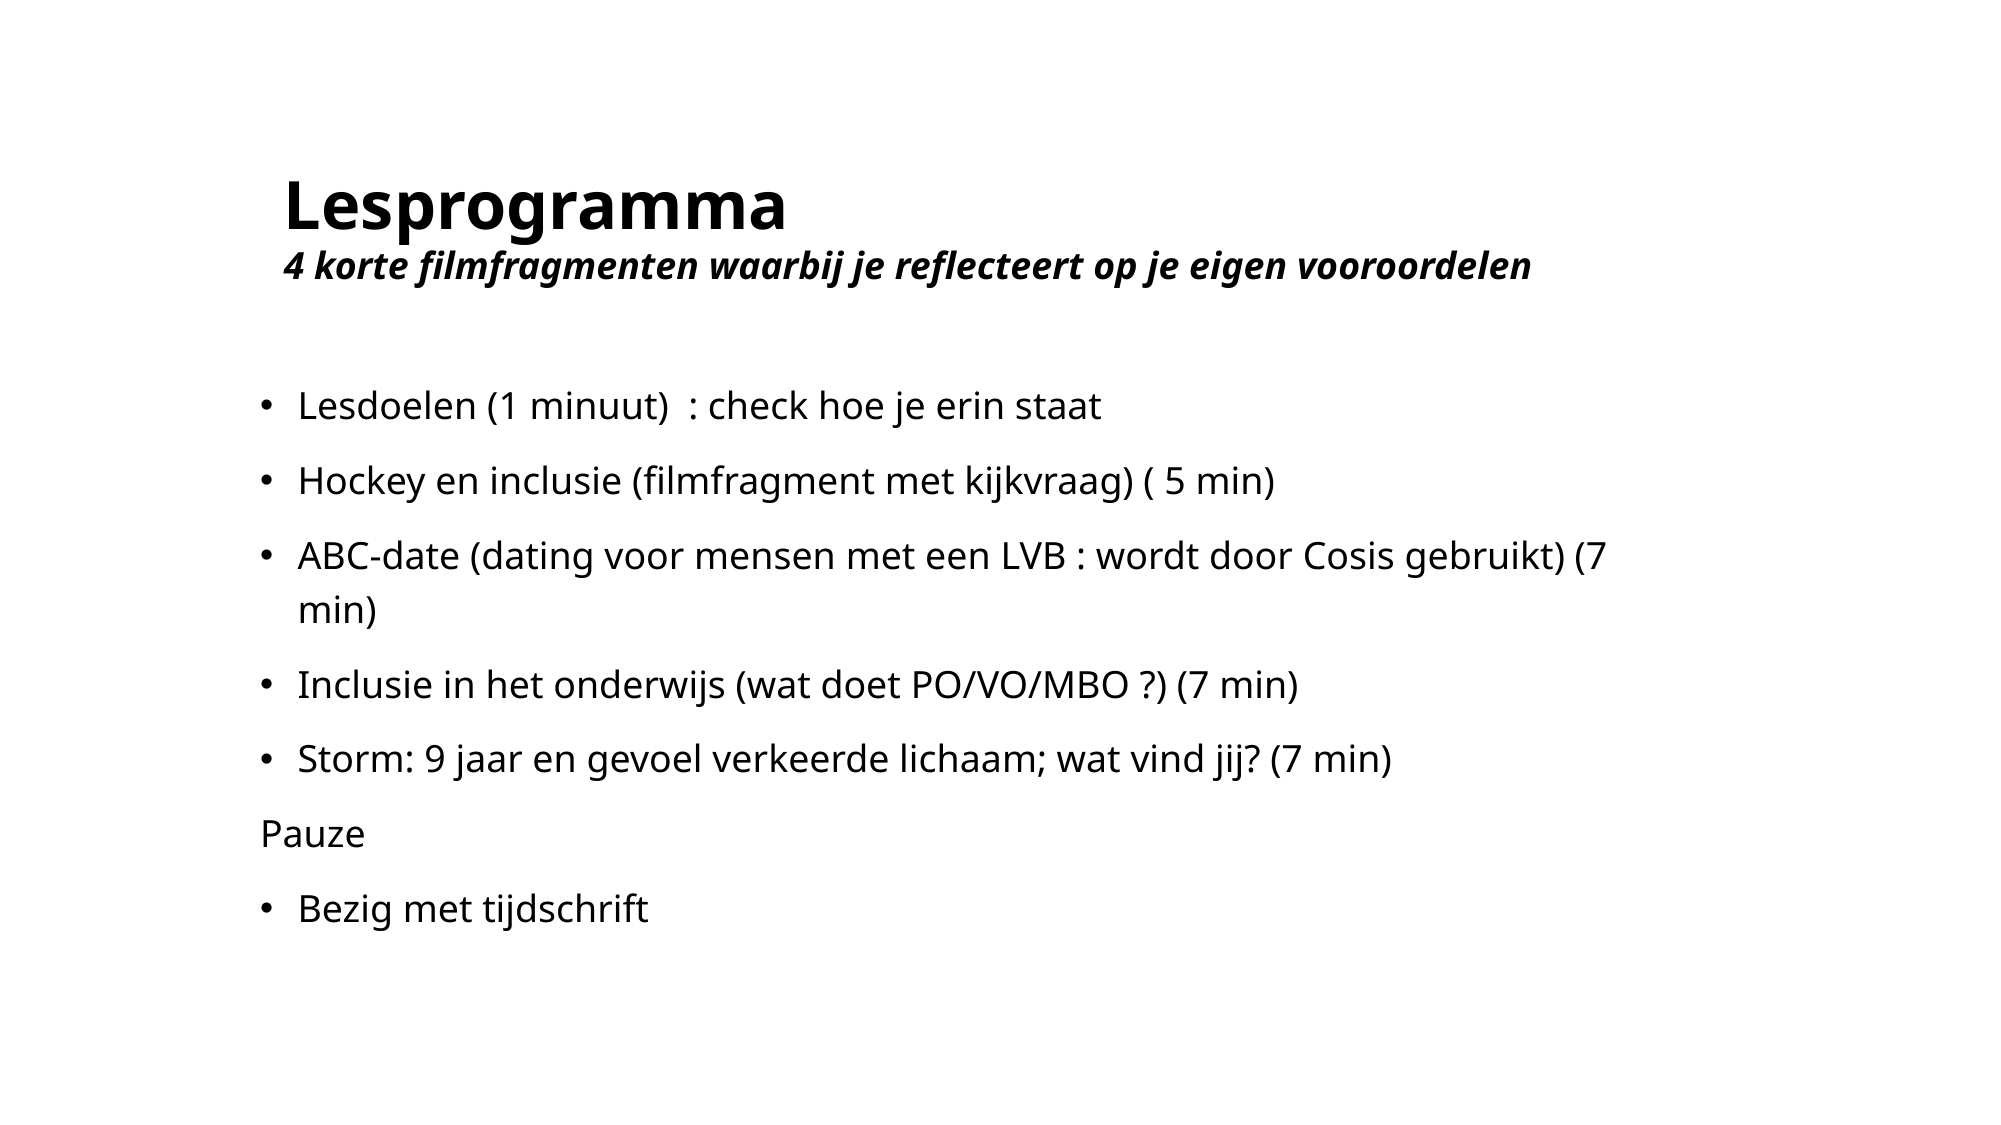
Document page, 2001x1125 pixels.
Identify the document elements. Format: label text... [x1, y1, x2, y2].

list Lesdoelen (1 minuut) : check hoe je erin staat Hockey en inclusie (filmfragment met kijkvraag) ( 5 min) ABC-date (dating voor mensen met een LVB : wordt door Cosis gebruikt) (7 min) Inclusie in het onderwijs (wat doet PO/VO/MBO ?) (7 min) Storm: 9 jaar en gevoel verkeerde lichaam; wat vind jij? (7 min) Pauze Bezig met tijdschrift [244, 365, 1708, 1045]
title Lesprogramma 4 korte filmfragmenten waarbij je reflecteert op je eigen vooroordelen [268, 112, 1940, 338]
